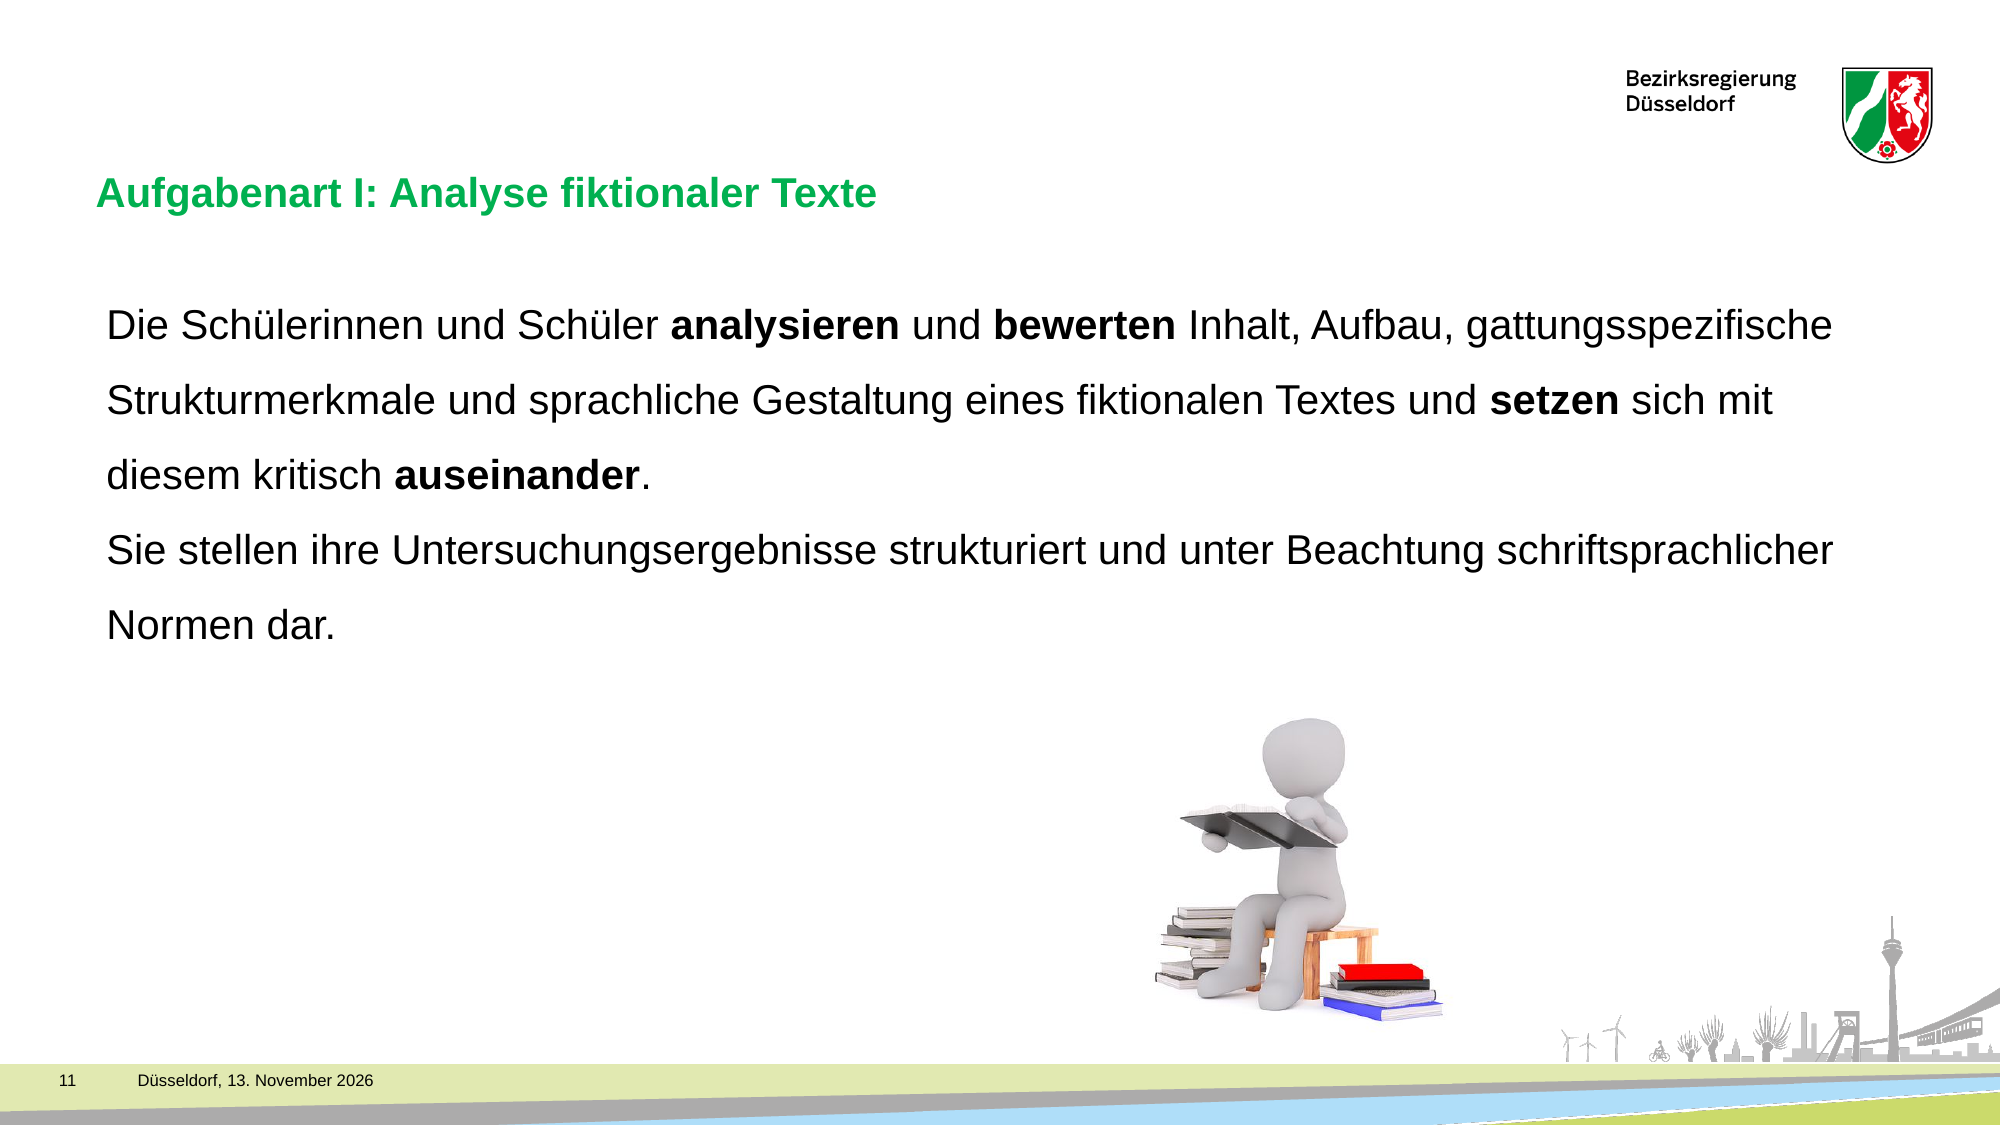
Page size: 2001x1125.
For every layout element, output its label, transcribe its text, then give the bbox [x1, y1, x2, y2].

title Aufgabenart I: Analyse fiktionaler Texte [95, 137, 1962, 244]
picture [0, 672, 2000, 1125]
picture [1625, 66, 1933, 137]
footer Düsseldorf, 15. November 2023 [137, 1070, 595, 1125]
list Die Schülerinnen und Schüler analysieren und bewerten Inhalt, Aufbau, gattungsspezifische Strukturmerkmale und sprachliche Gestaltung eines fiktionalen Textes und setzen sich mit diesem kritisch auseinander. Sie stellen ihre Untersuchungsergebnisse strukturiert und unter Beachtung schriftsprachlicher Normen dar. [31, 219, 1898, 764]
slide_number 11 [58, 1070, 123, 1125]
